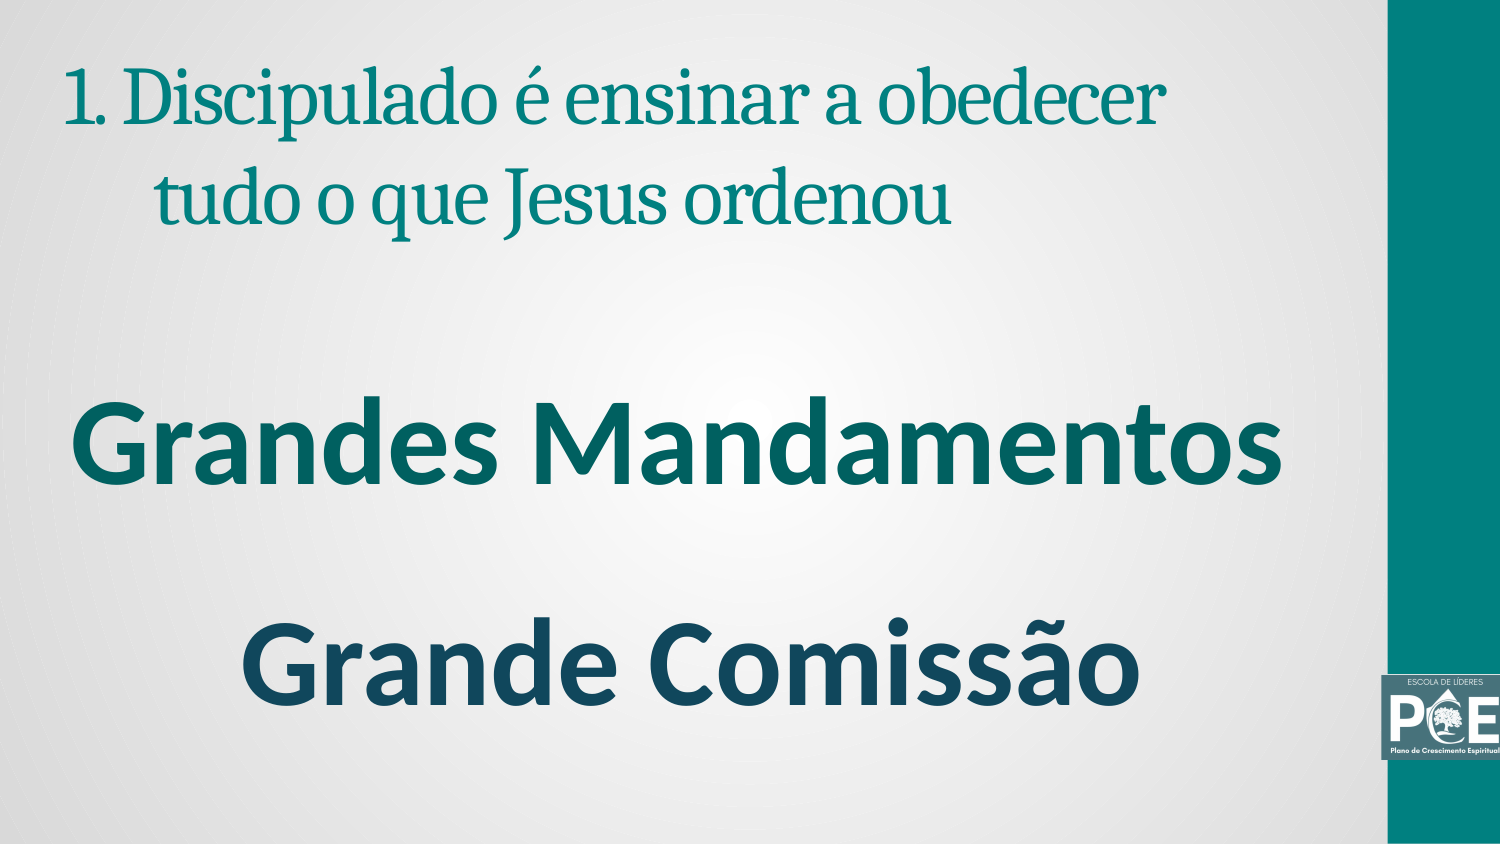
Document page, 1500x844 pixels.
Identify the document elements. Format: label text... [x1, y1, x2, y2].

text_box 1. Discipulado é ensinar a obedecer tudo o que Jesus ordenou [56, 33, 1318, 249]
text_box Grande Comissão [155, 573, 1229, 739]
picture [1381, 674, 1500, 760]
text_box Grandes Mandamentos [34, 352, 1350, 517]
